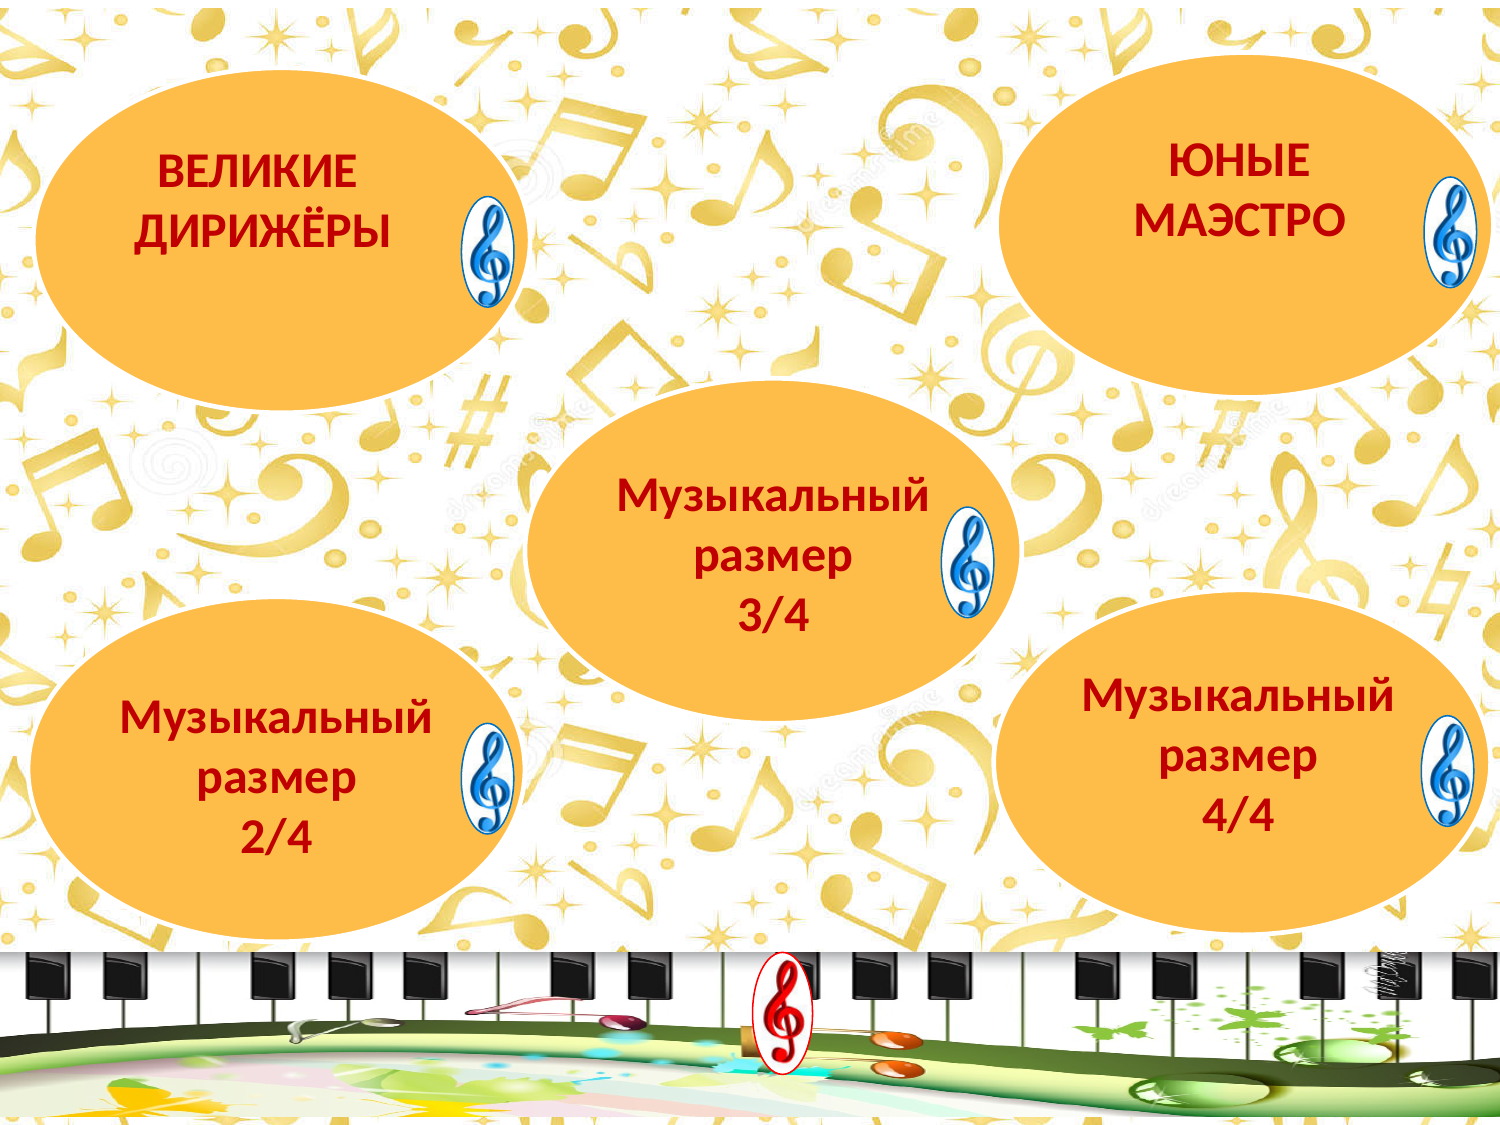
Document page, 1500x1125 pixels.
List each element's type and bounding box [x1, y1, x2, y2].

picture [941, 507, 994, 618]
picture [461, 723, 514, 834]
picture [667, 283, 833, 1125]
picture [1424, 177, 1477, 288]
list [0, 8, 1500, 1125]
picture [1421, 715, 1474, 827]
picture [461, 196, 514, 308]
